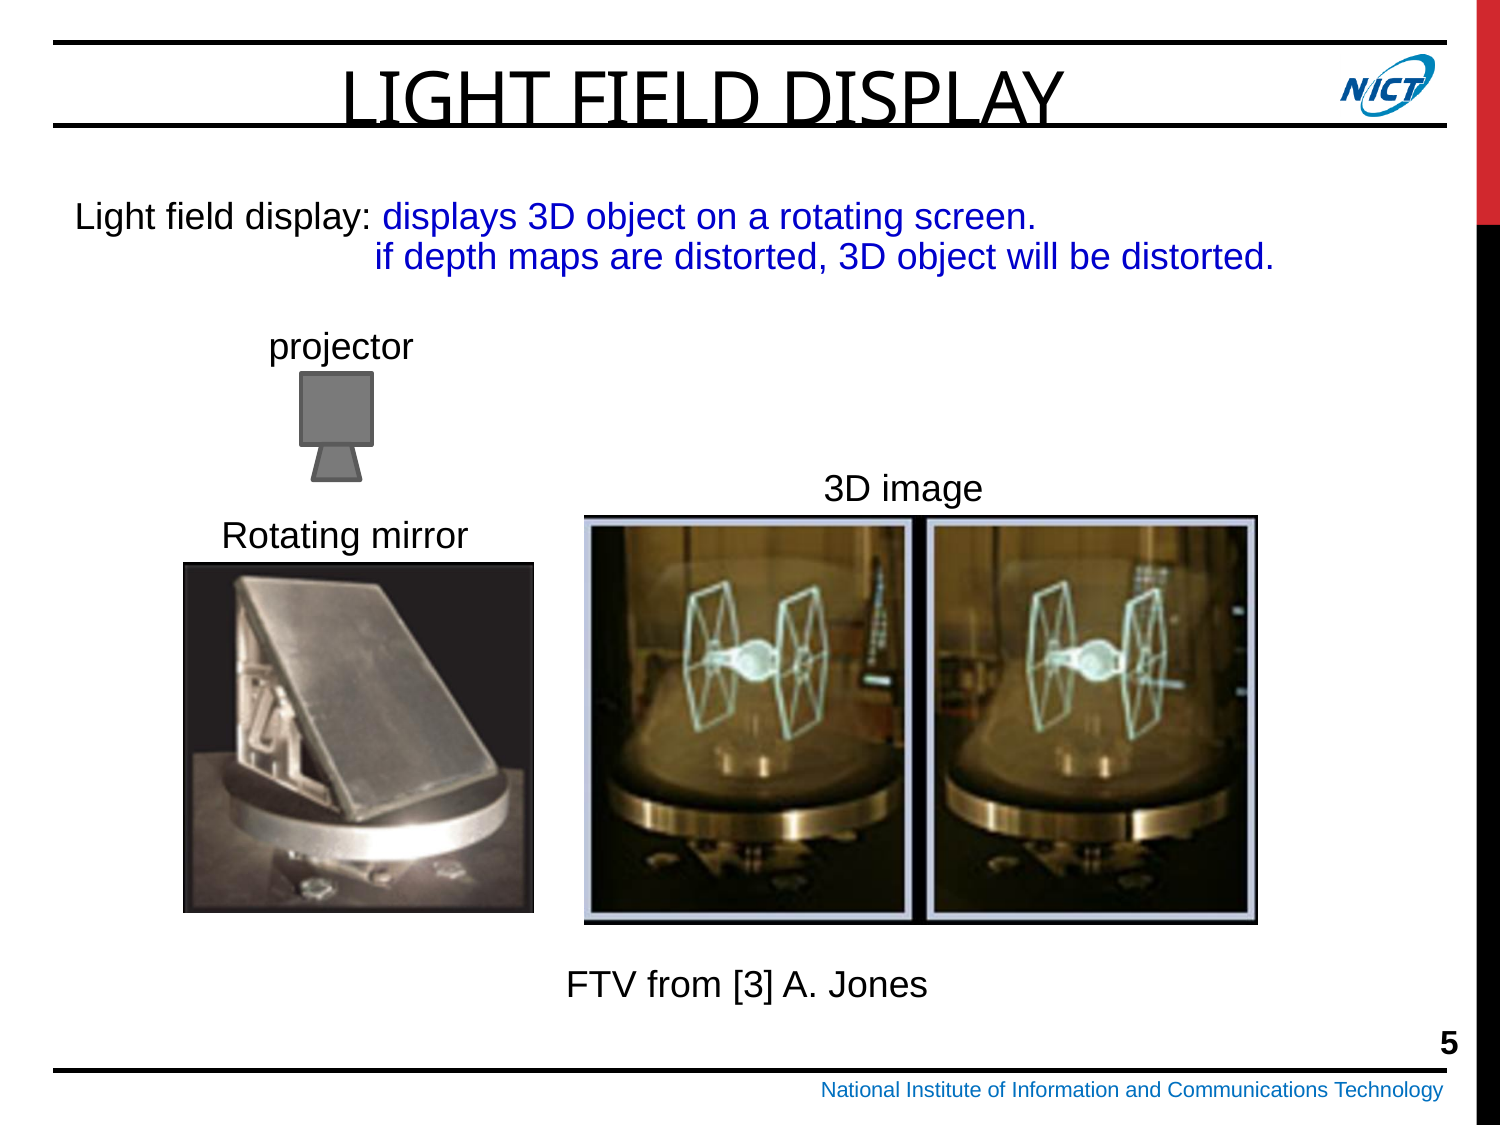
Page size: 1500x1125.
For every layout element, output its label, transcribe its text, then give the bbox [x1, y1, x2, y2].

text_box [299, 375, 374, 447]
picture [584, 514, 1259, 926]
text_box FTV from [3] A. Jones [551, 952, 944, 1012]
text_box [310, 441, 363, 483]
text_box Light field display: displays 3D object on a rotating screen. if depth maps are distorted, 3D object will be distorted. [59, 184, 1291, 285]
text_box Rotating mirror [206, 503, 495, 556]
text_box projector [253, 314, 431, 375]
picture [1340, 54, 1435, 117]
picture [182, 561, 534, 914]
slide_number 5 [1411, 1011, 1474, 1072]
text_box Light Field display [64, 42, 1340, 149]
text_box 3D image [808, 456, 1010, 509]
